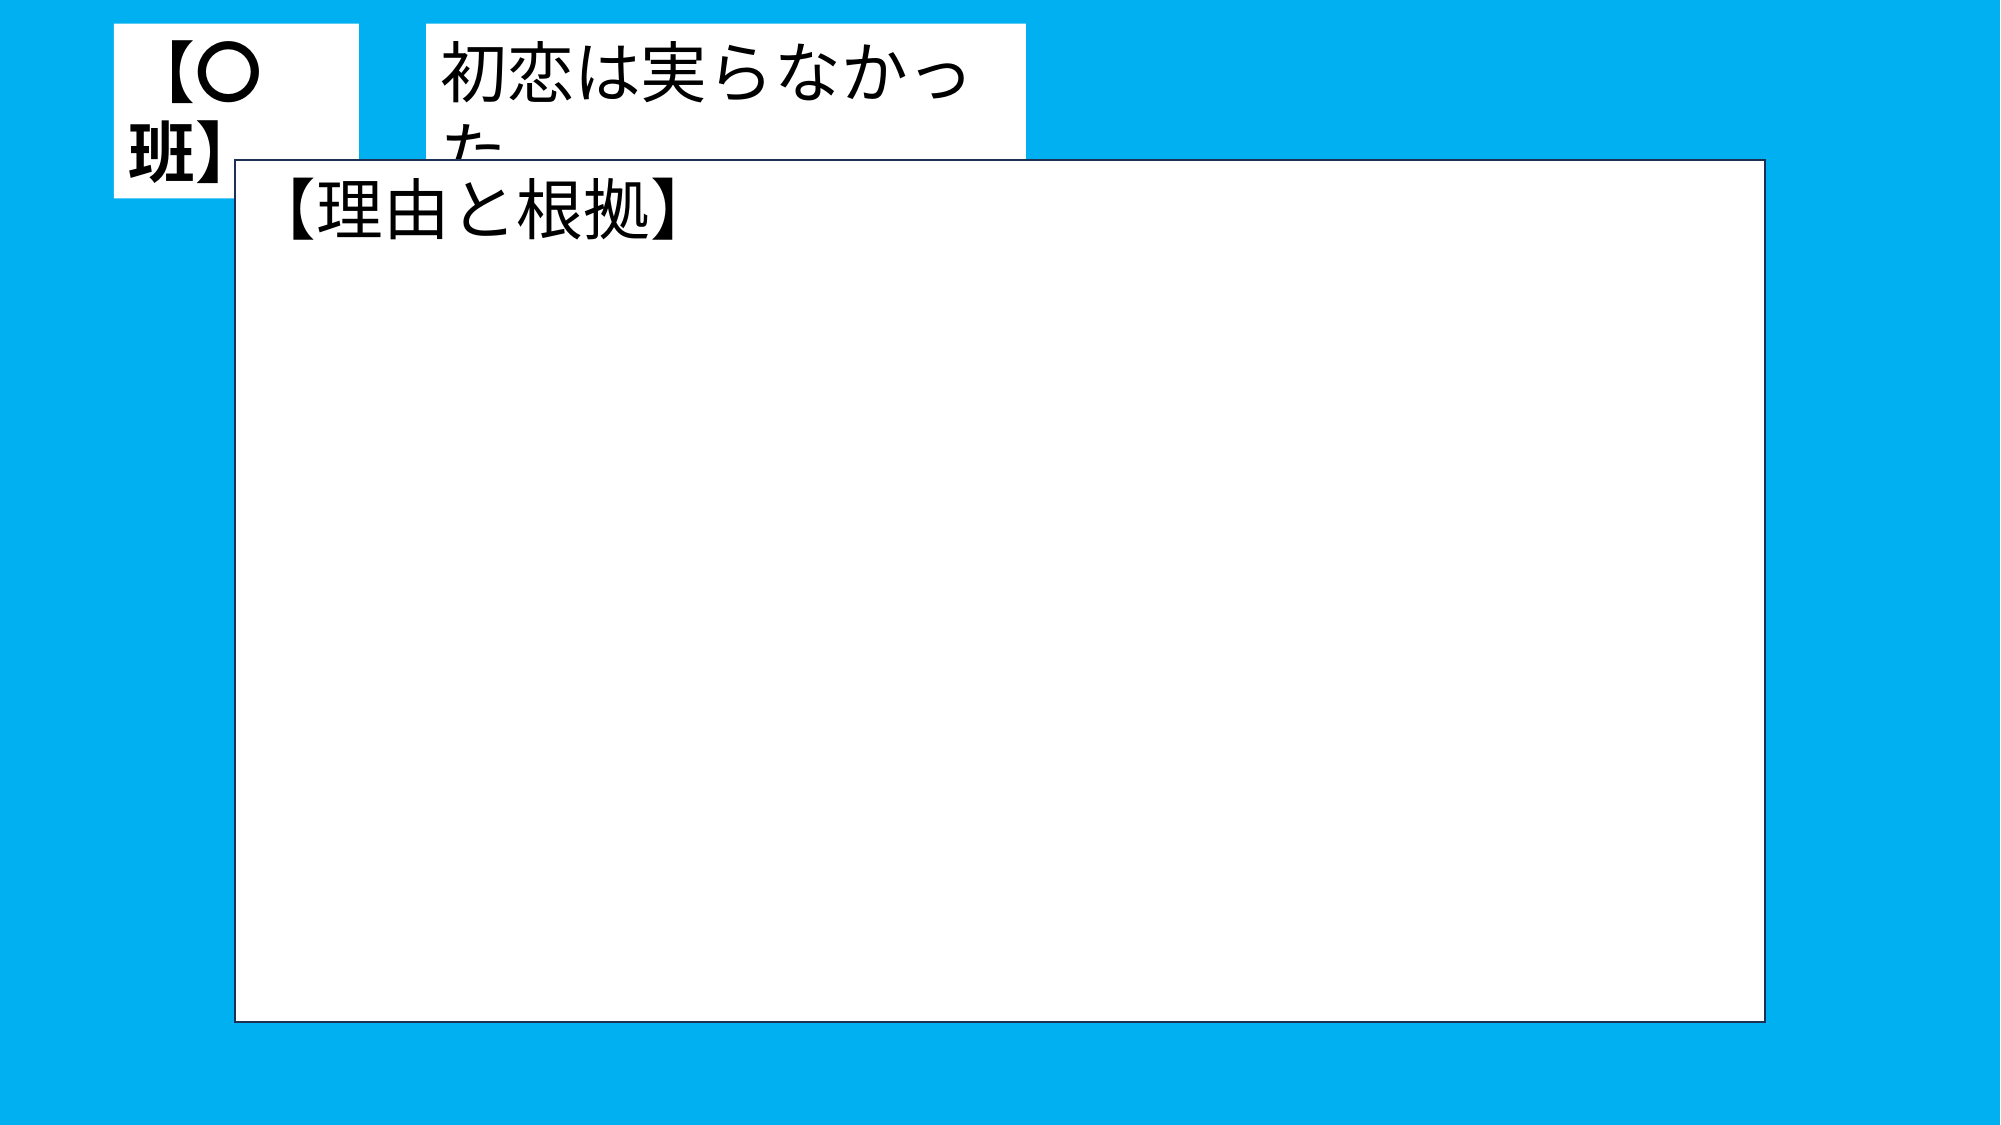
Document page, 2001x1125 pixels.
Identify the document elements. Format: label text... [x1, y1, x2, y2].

text_box 【理由と根拠】 [234, 159, 1766, 1023]
text_box 初恋は実らなかった [426, 23, 1026, 159]
text_box 【〇班】 [113, 23, 359, 199]
